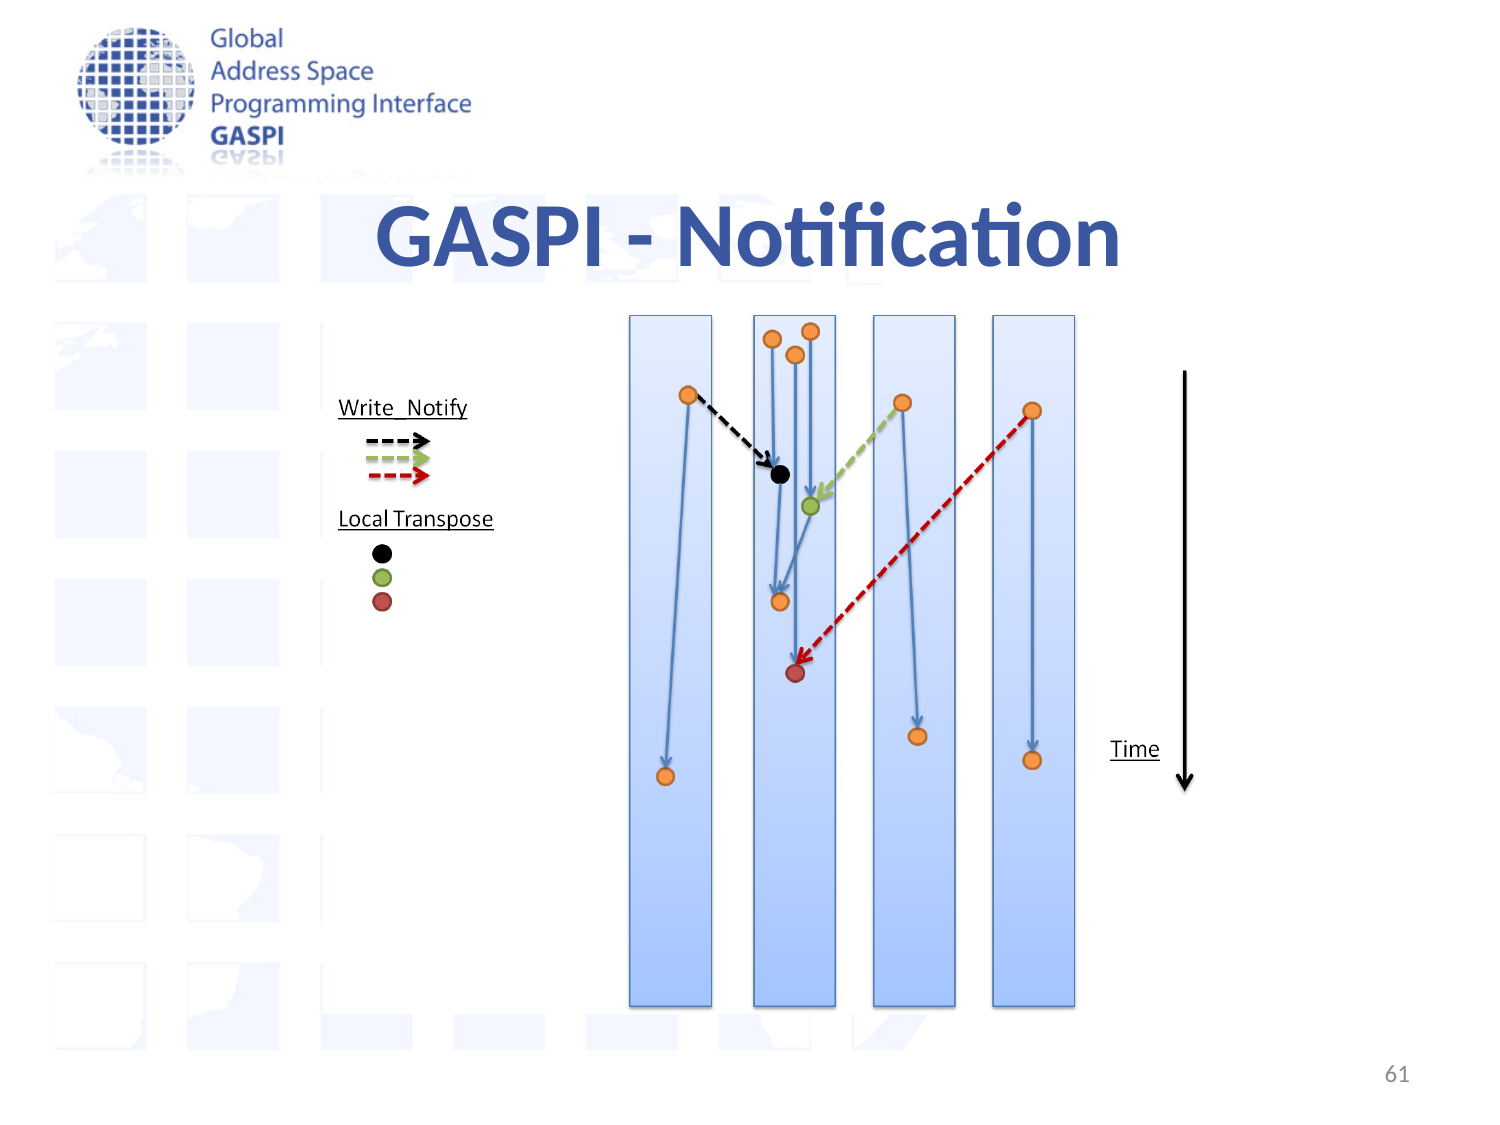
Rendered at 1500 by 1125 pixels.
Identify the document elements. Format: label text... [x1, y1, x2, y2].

title GASPI - Notification [74, 148, 1426, 312]
slide_number 61 [1074, 1042, 1425, 1103]
picture [0, 0, 1500, 1070]
